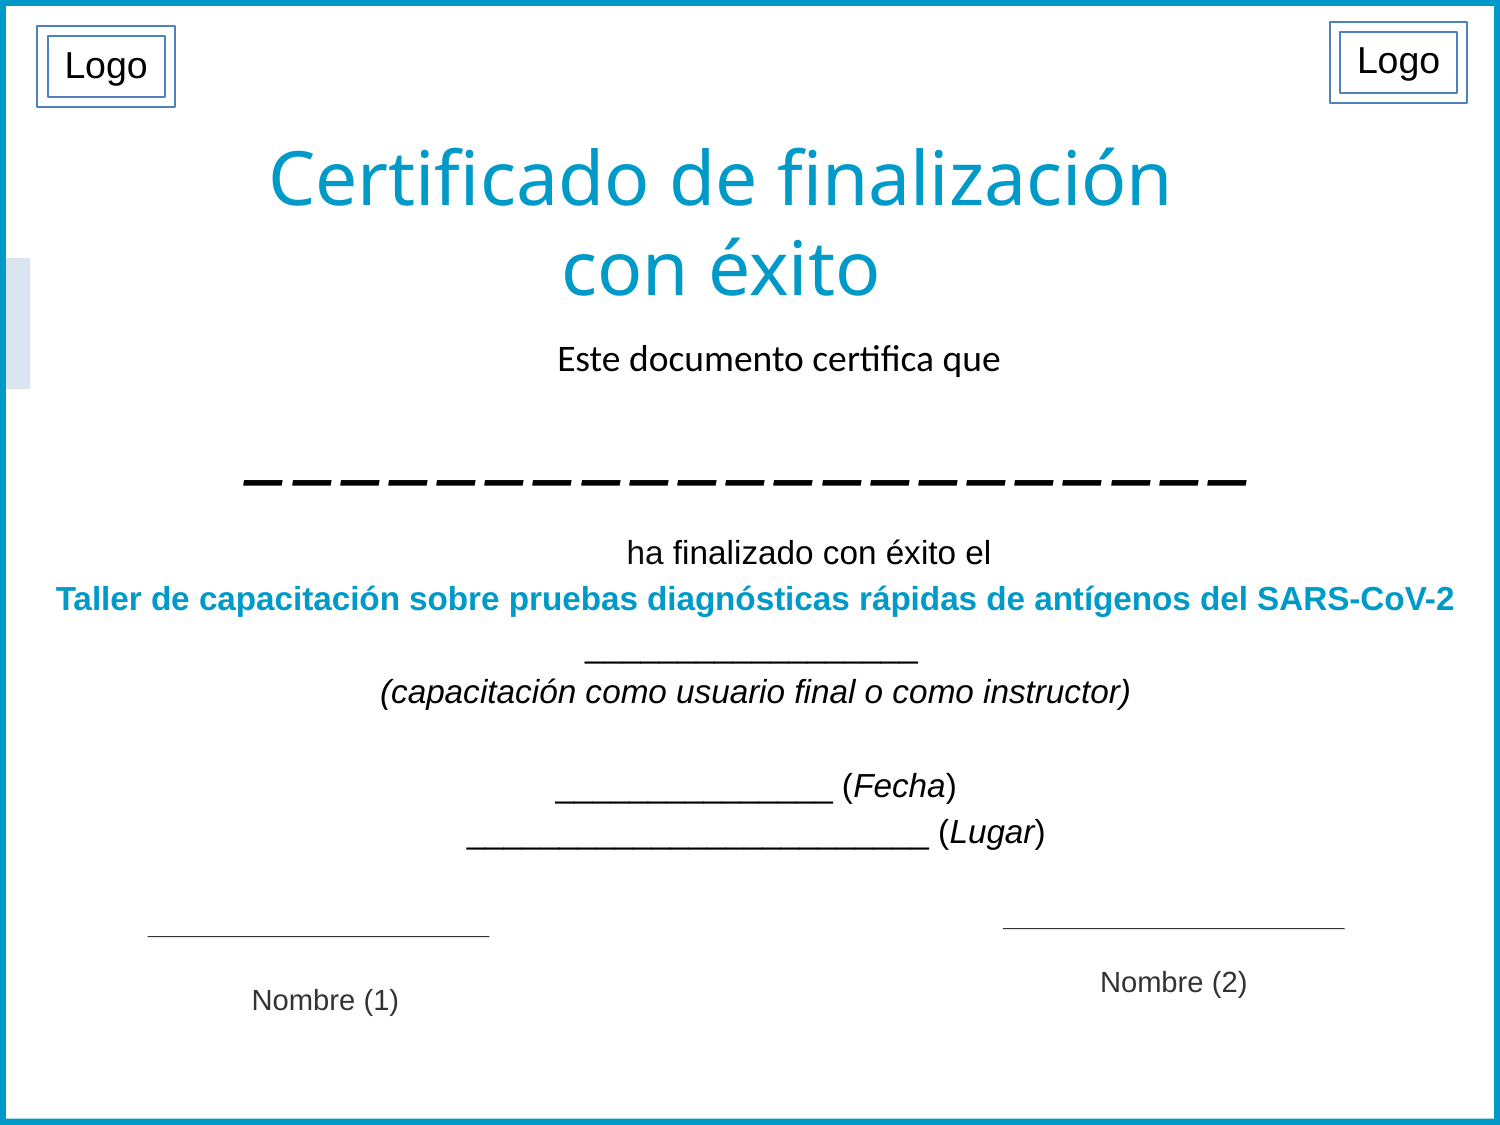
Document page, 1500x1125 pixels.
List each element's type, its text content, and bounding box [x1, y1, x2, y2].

text_box Nombre (1) [125, 973, 526, 1118]
text_box Logo [49, 33, 163, 94]
text_box [35, 24, 177, 109]
text_box Este documento certifica que [499, 326, 1025, 364]
text_box [6, 257, 31, 389]
text_box _____________________ [202, 364, 1300, 500]
text_box [895, 837, 1494, 1038]
text_box [1328, 19, 1469, 105]
text_box Logo [1342, 28, 1455, 89]
text_box ha finalizado con éxito el Taller de capacitación sobre pruebas diagnósticas rápidas de antígenos del SARS-CoV-2 __________________ (capacitación como usuario final o como instructor) _______________ (Fecha) _________________________ (Lugar) [37, 523, 1475, 763]
text_box Certificado de finalización con éxito [136, 123, 1325, 363]
text_box Nombre (2) [973, 955, 1375, 1109]
